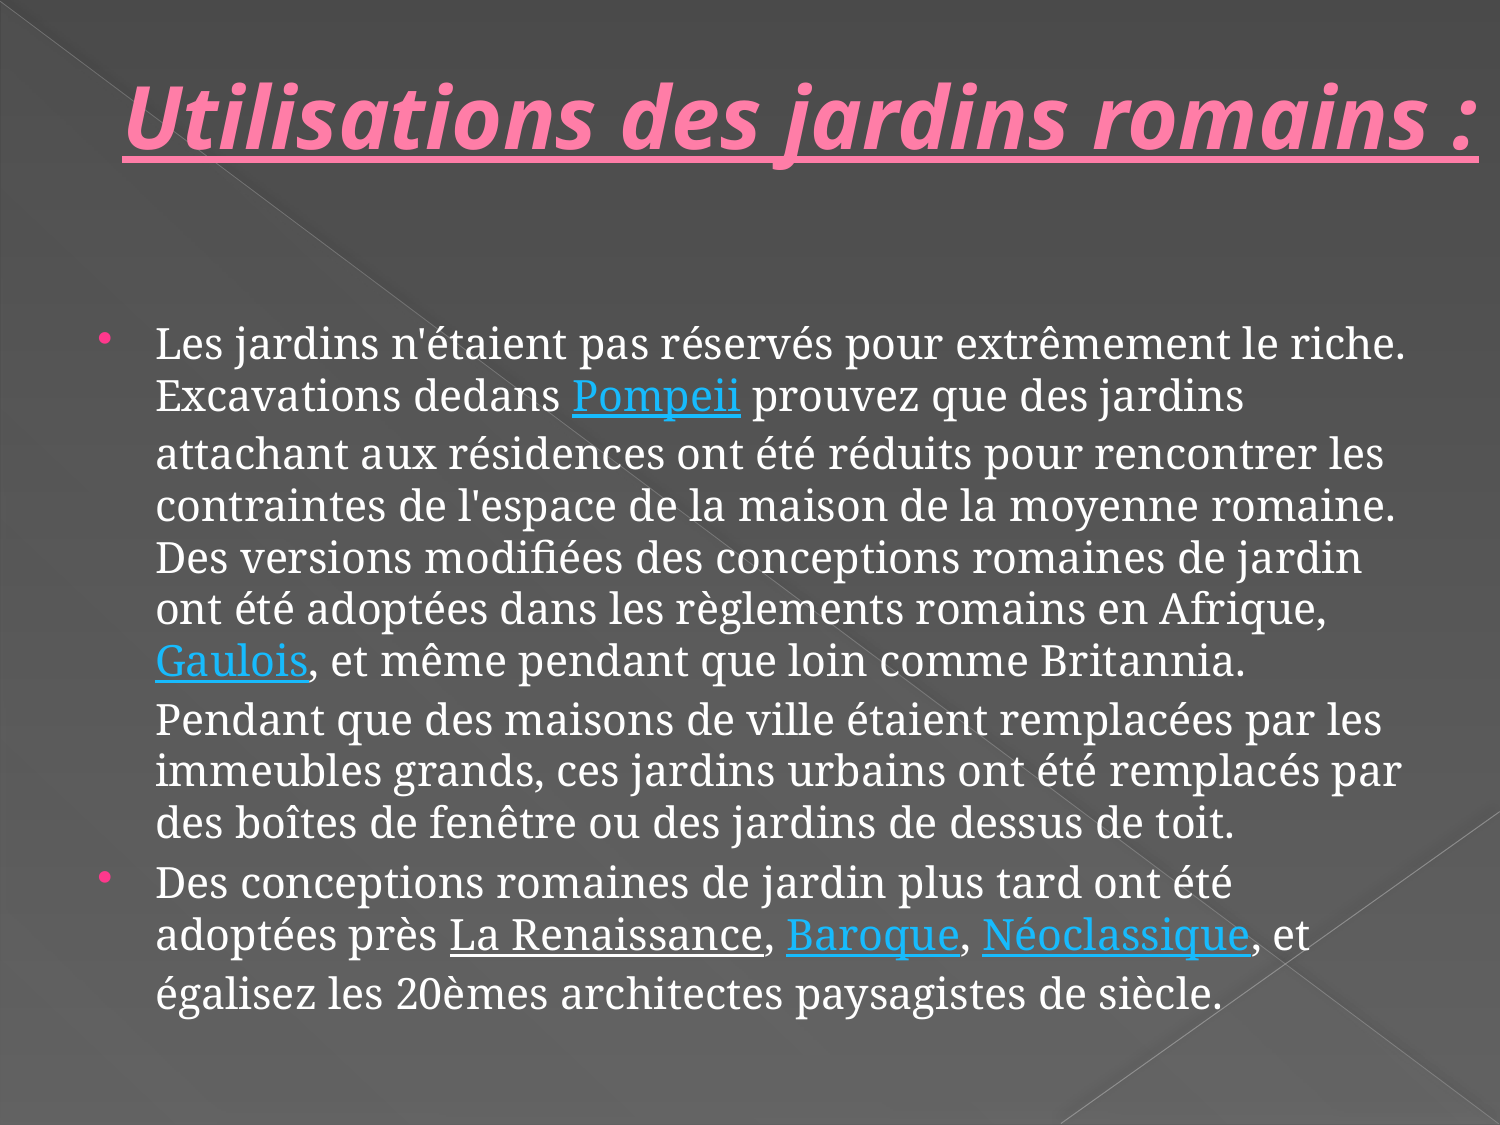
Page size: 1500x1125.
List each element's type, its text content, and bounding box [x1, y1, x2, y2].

title Utilisations des jardins romains : [28, 0, 1500, 230]
list Les jardins n'étaient pas réservés pour extrêmement le riche. Excavations dedans Pompeii prouvez que des jardins attachant aux résidences ont été réduits pour rencontrer les contraintes de l'espace de la maison de la moyenne romaine. Des versions modifiées des conceptions romaines de jardin ont été adoptées dans les règlements romains en Afrique, Gaulois, et même pendant que loin comme Britannia. Pendant que des maisons de ville étaient remplacées par les immeubles grands, ces jardins urbains ont été remplacés par des boîtes de fenêtre ou des jardins de dessus de toit. Des conceptions romaines de jardin plus tard ont été adoptées près La Renaissance, Baroque, Néoclassique, et égalisez les 20èmes architectes paysagistes de siècle. [75, 308, 1425, 1059]
